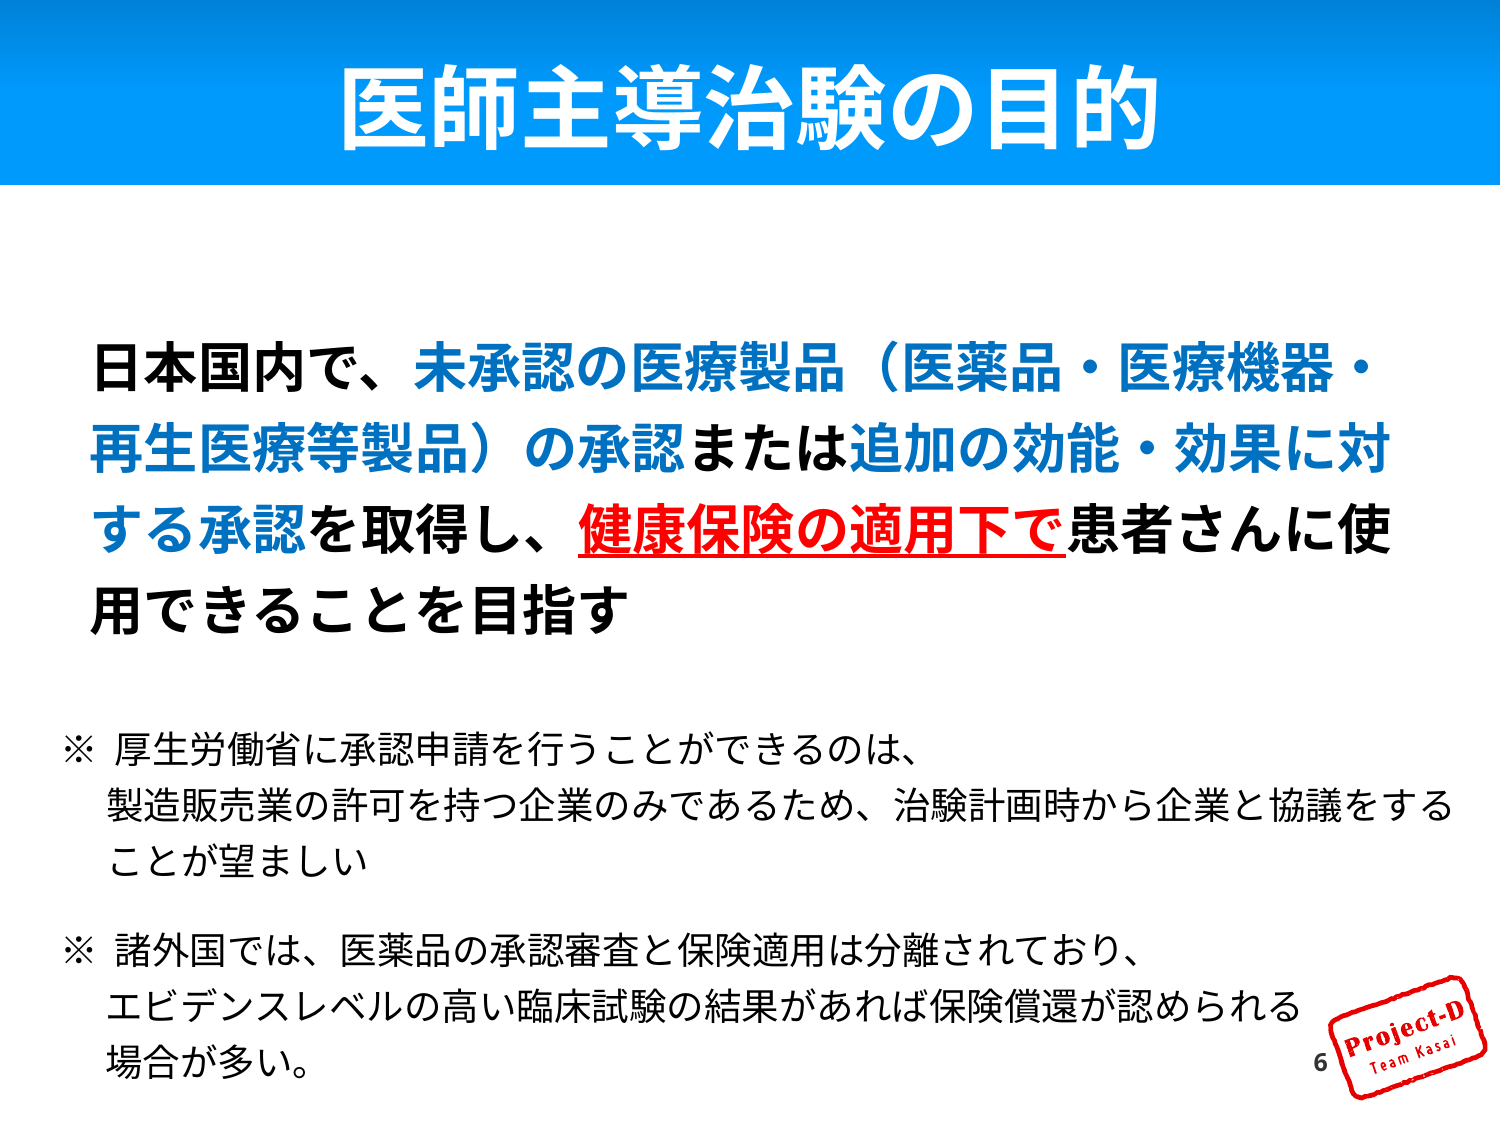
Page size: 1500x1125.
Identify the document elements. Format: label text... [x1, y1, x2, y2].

title 医師主導治験の目的 [0, 0, 1500, 185]
text_box 日本国内で、未承認の医療製品（医薬品・医療機器・再生医療等製品）の承認または追加の効能・効果に対する承認を取得し、健康保険の適用下で患者さんに使用できることを目指す [75, 309, 1424, 706]
text_box ※ 厚生労働省に承認申請を行うことができるのは、 製造販売業の許可を持つ企業のみであるため、治験計画時から企業と協議をする ことが望ましい ※ 諸外国では、医薬品の承認審査と保険適用は分離されており、 エビデンスレベルの高い臨床試験の結果があれば保険償還が認められる 場合が多い。 [45, 706, 1500, 1092]
picture [1327, 974, 1488, 1101]
